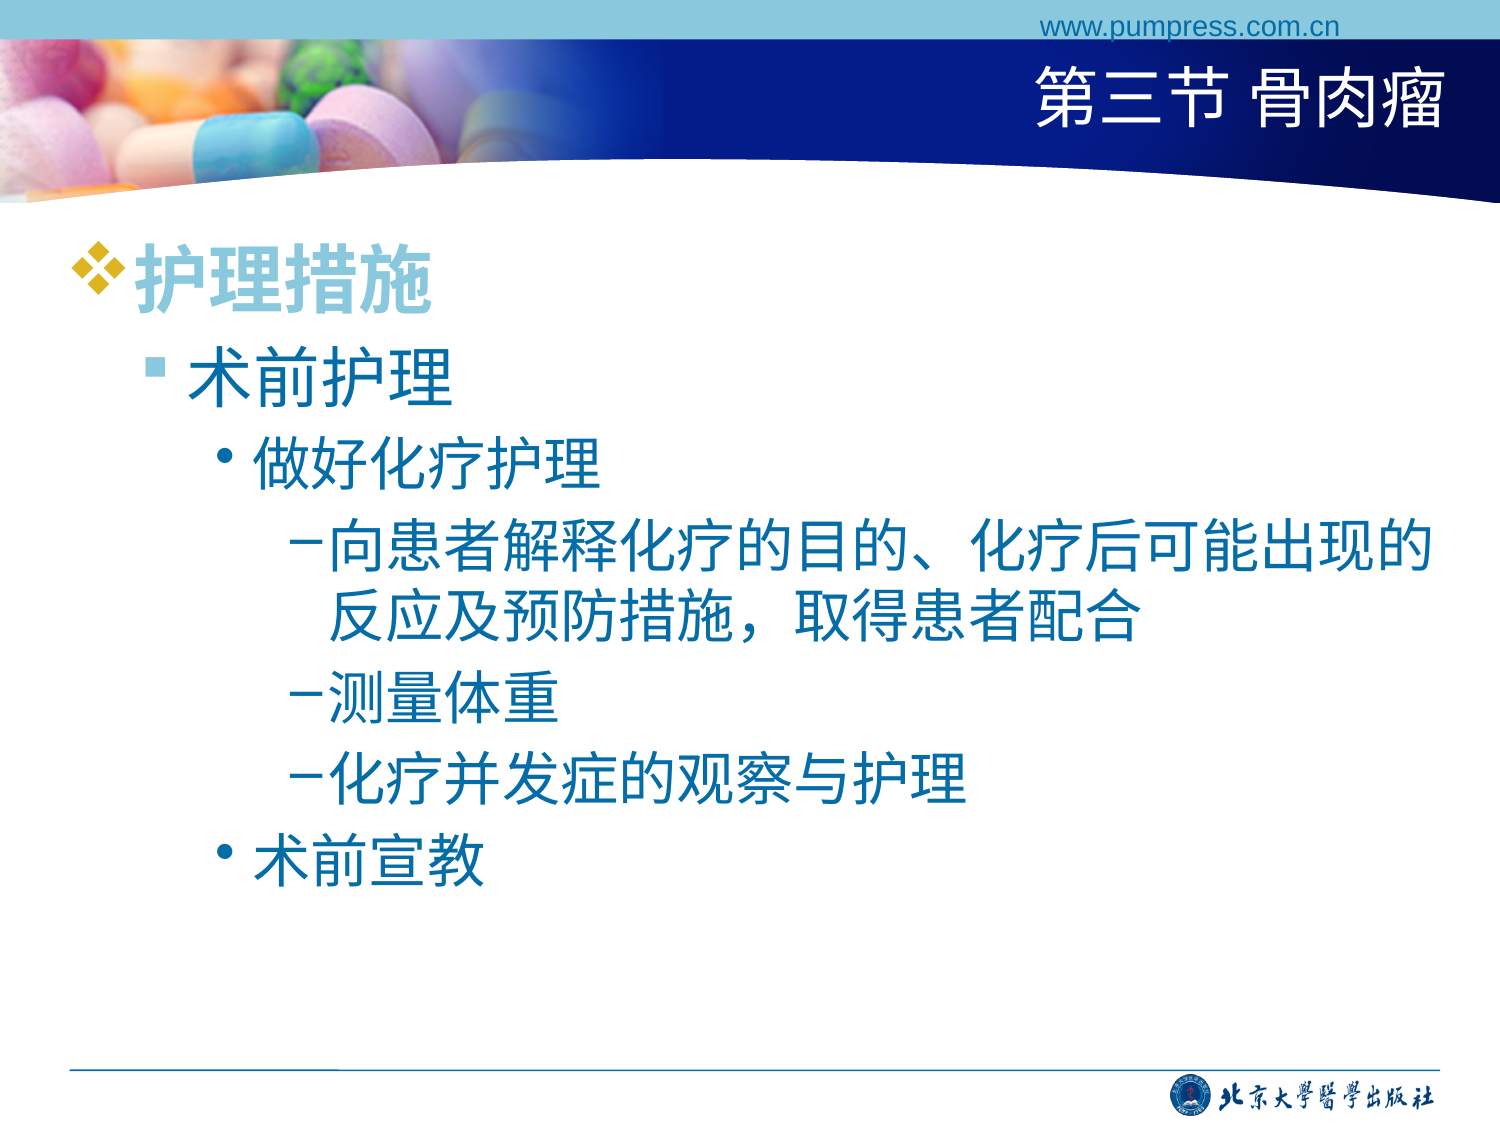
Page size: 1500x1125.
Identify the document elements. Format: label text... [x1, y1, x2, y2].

title 第三节 骨肉瘤 [137, 49, 1463, 143]
picture [1170, 1074, 1436, 1118]
list 护理措施 术前护理 做好化疗护理 向患者解释化疗的目的、化疗后可能出现的反应及预防措施，取得患者配合 测量体重 化疗并发症的观察与护理 术前宣教 [49, 224, 1463, 1026]
picture [0, 40, 1500, 203]
slide_number www.pumpress.com.cn [1025, 0, 1463, 38]
